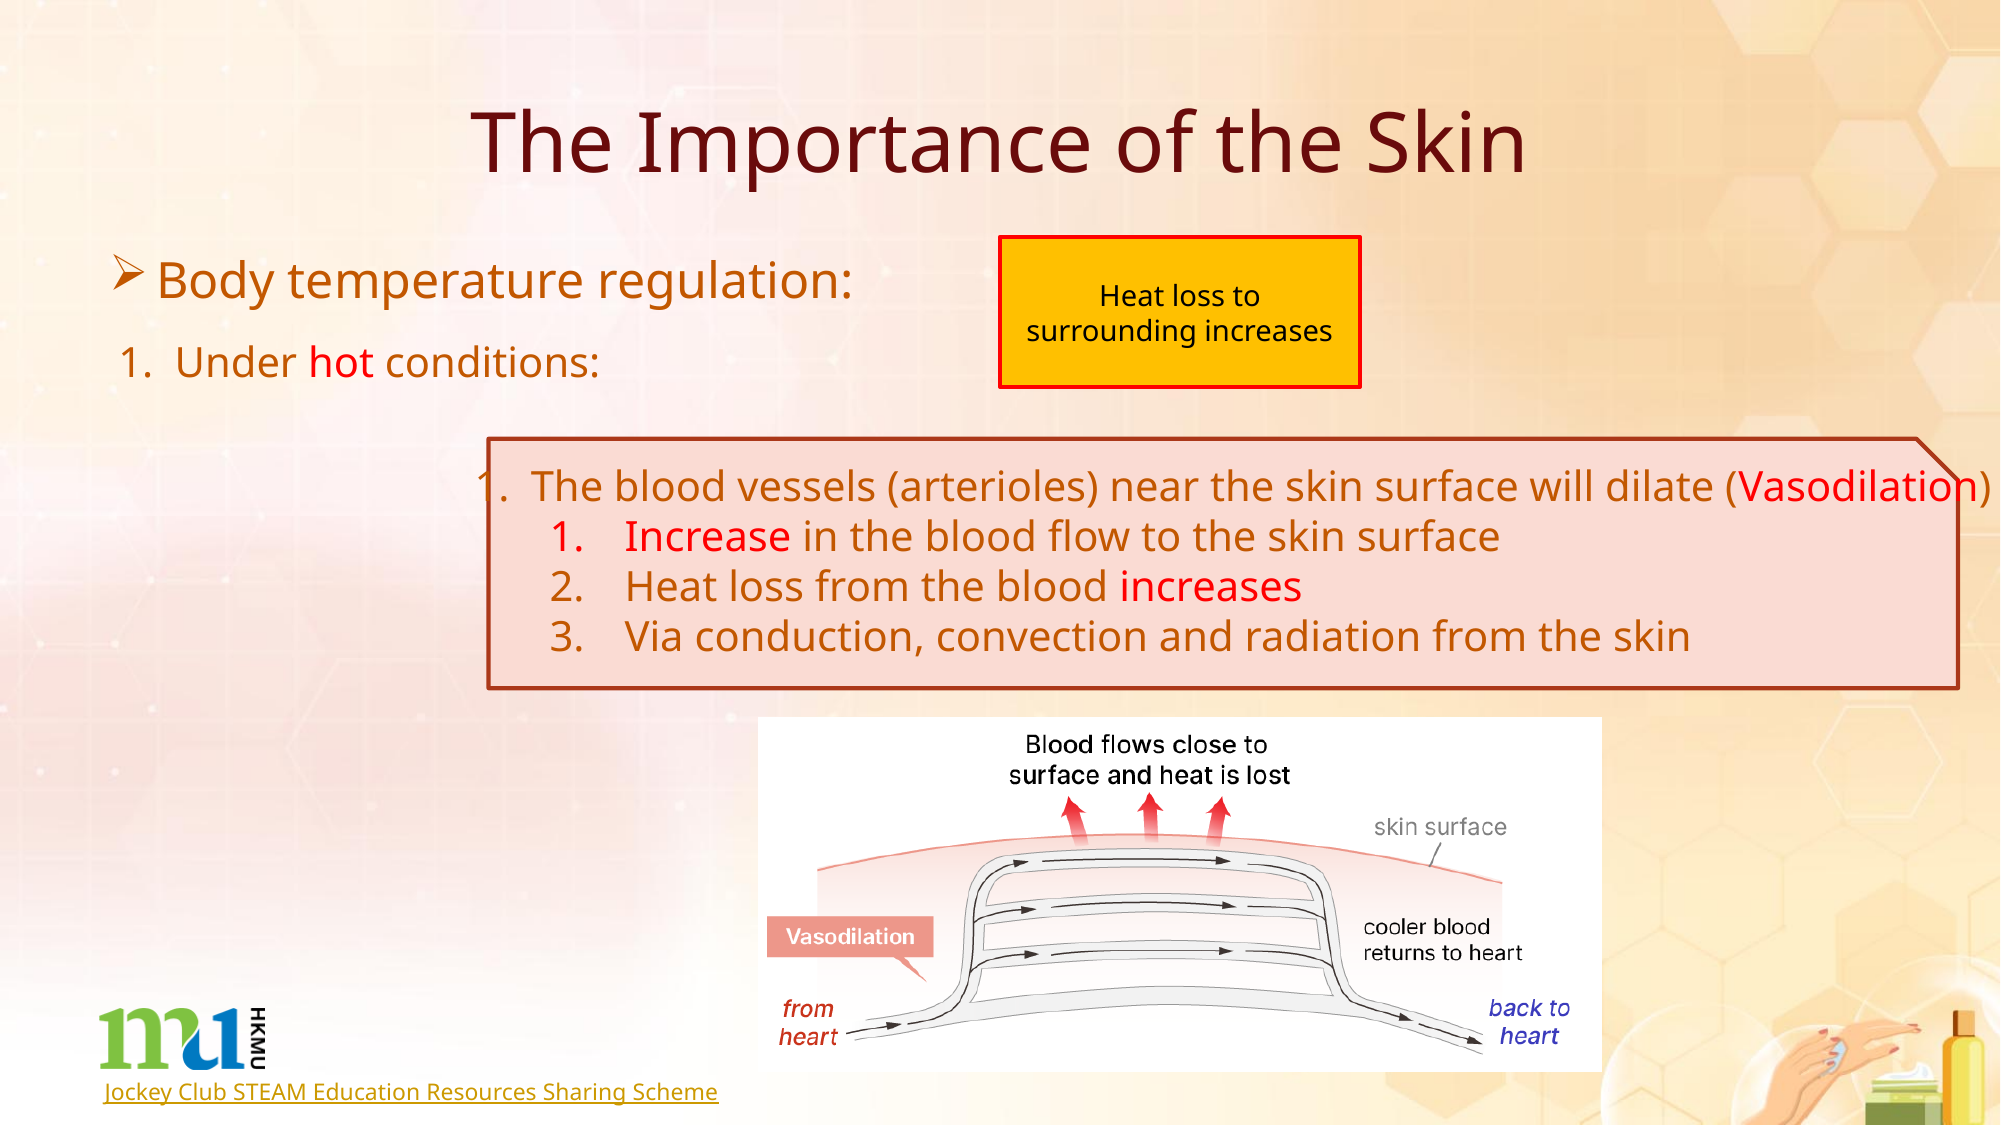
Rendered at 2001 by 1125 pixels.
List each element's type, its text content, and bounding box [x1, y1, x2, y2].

title The Importance of the Skin [99, 45, 1900, 233]
picture [0, 0, 2001, 1125]
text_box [488, 438, 1978, 721]
text_box Under hot conditions: [103, 328, 616, 394]
text_box Heat loss to surrounding increases [998, 235, 1362, 389]
text_box Body temperature regulation: [94, 240, 869, 316]
